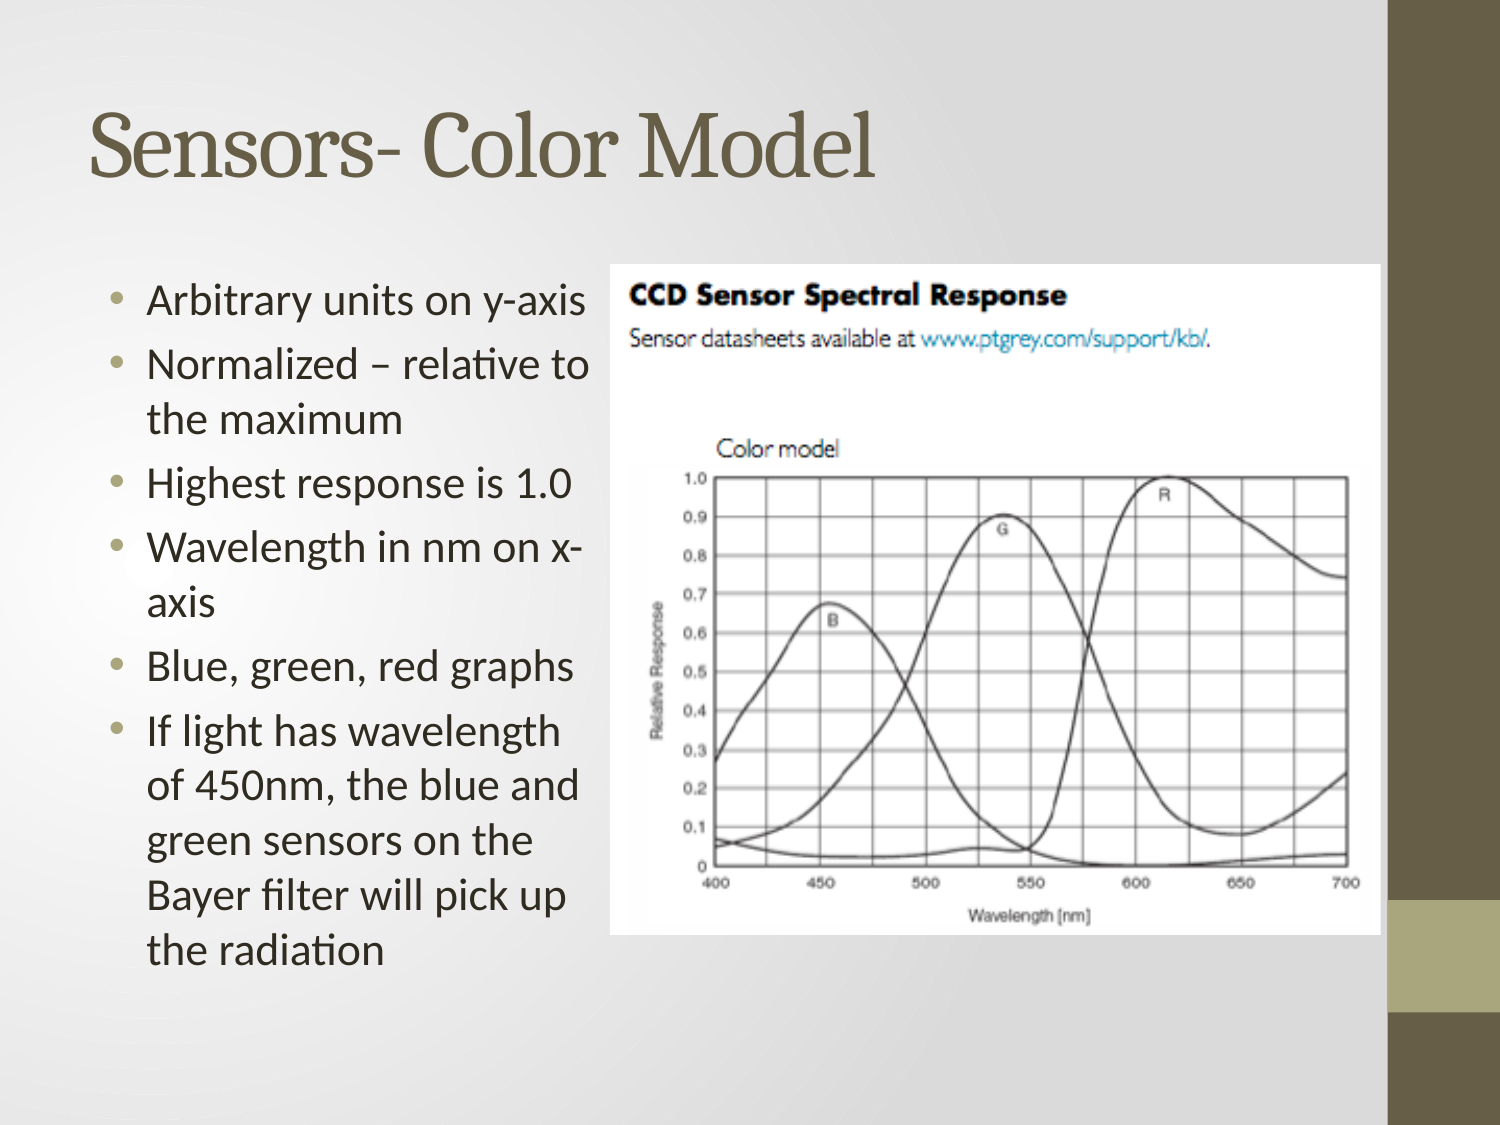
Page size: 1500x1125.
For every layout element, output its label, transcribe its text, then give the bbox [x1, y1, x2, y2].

title Sensors- Color Model [75, 45, 1325, 233]
list Arbitrary units on y-axis Normalized – relative to the maximum Highest response is 1.0 Wavelength in nm on x-axis Blue, green, red graphs If light has wavelength of 450nm, the blue and green sensors on the Bayer filter will pick up the radiation [75, 262, 612, 1067]
picture [609, 263, 1382, 936]
